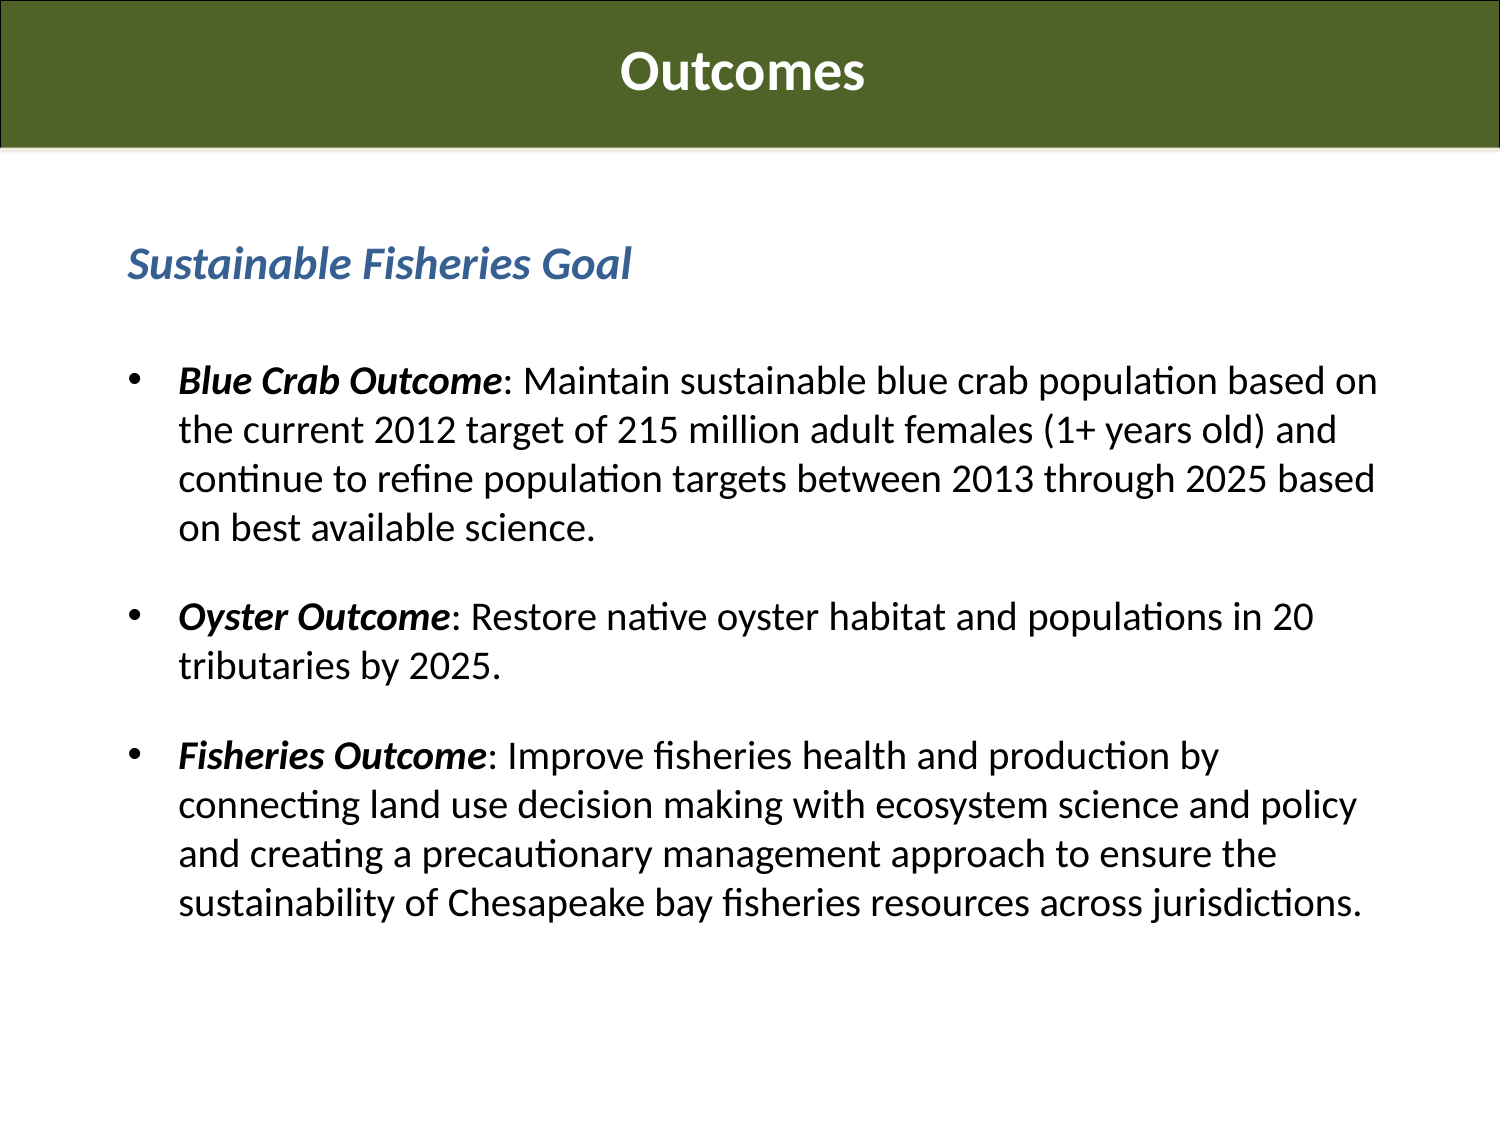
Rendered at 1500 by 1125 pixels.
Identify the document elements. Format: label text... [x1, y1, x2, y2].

list Sustainable Fisheries Goal Blue Crab Outcome: Maintain sustainable blue crab population based on the current 2012 target of 215 million adult females (1+ years old) and continue to refine population targets between 2013 through 2025 based on best available science. Oyster Outcome: Restore native oyster habitat and populations in 20 tributaries by 2025. Fisheries Outcome: Improve fisheries health and production by connecting land use decision making with ecosystem science and policy and creating a precautionary management approach to ensure the sustainability of Chesapeake bay fisheries resources across jurisdictions. [112, 224, 1425, 950]
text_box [0, 0, 1500, 151]
